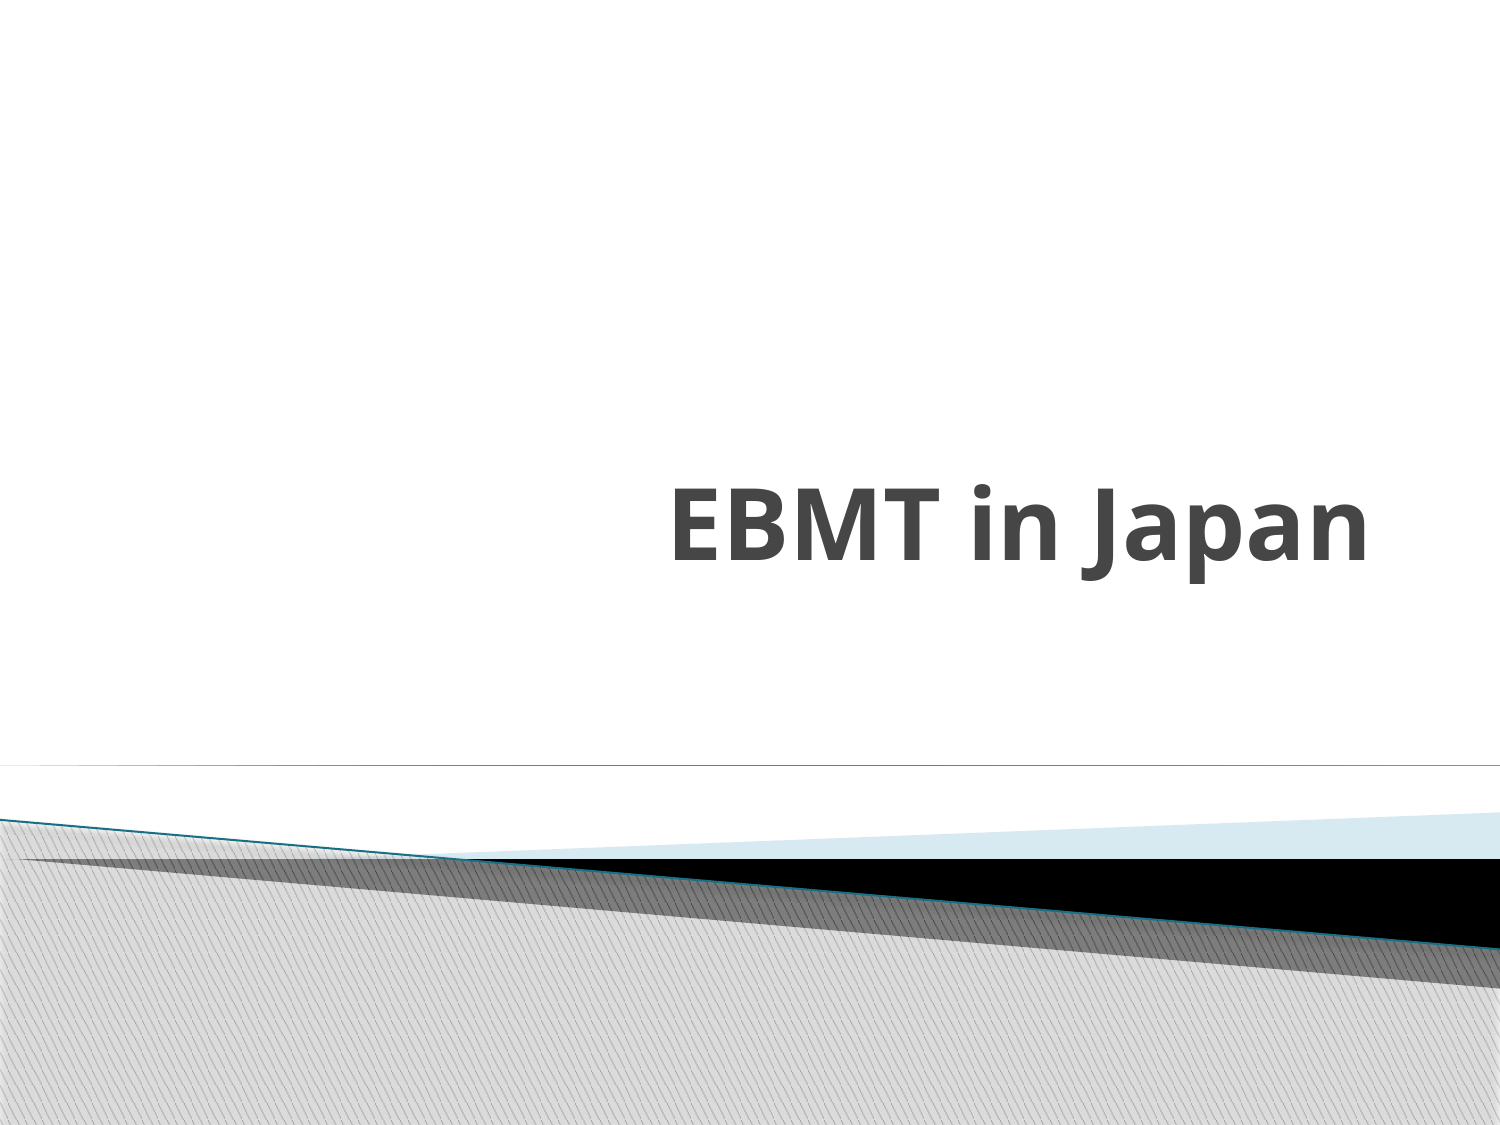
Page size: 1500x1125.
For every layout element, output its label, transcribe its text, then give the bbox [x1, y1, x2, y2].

title EBMT in Japan [112, 287, 1388, 588]
picture [5, 859, 1500, 989]
